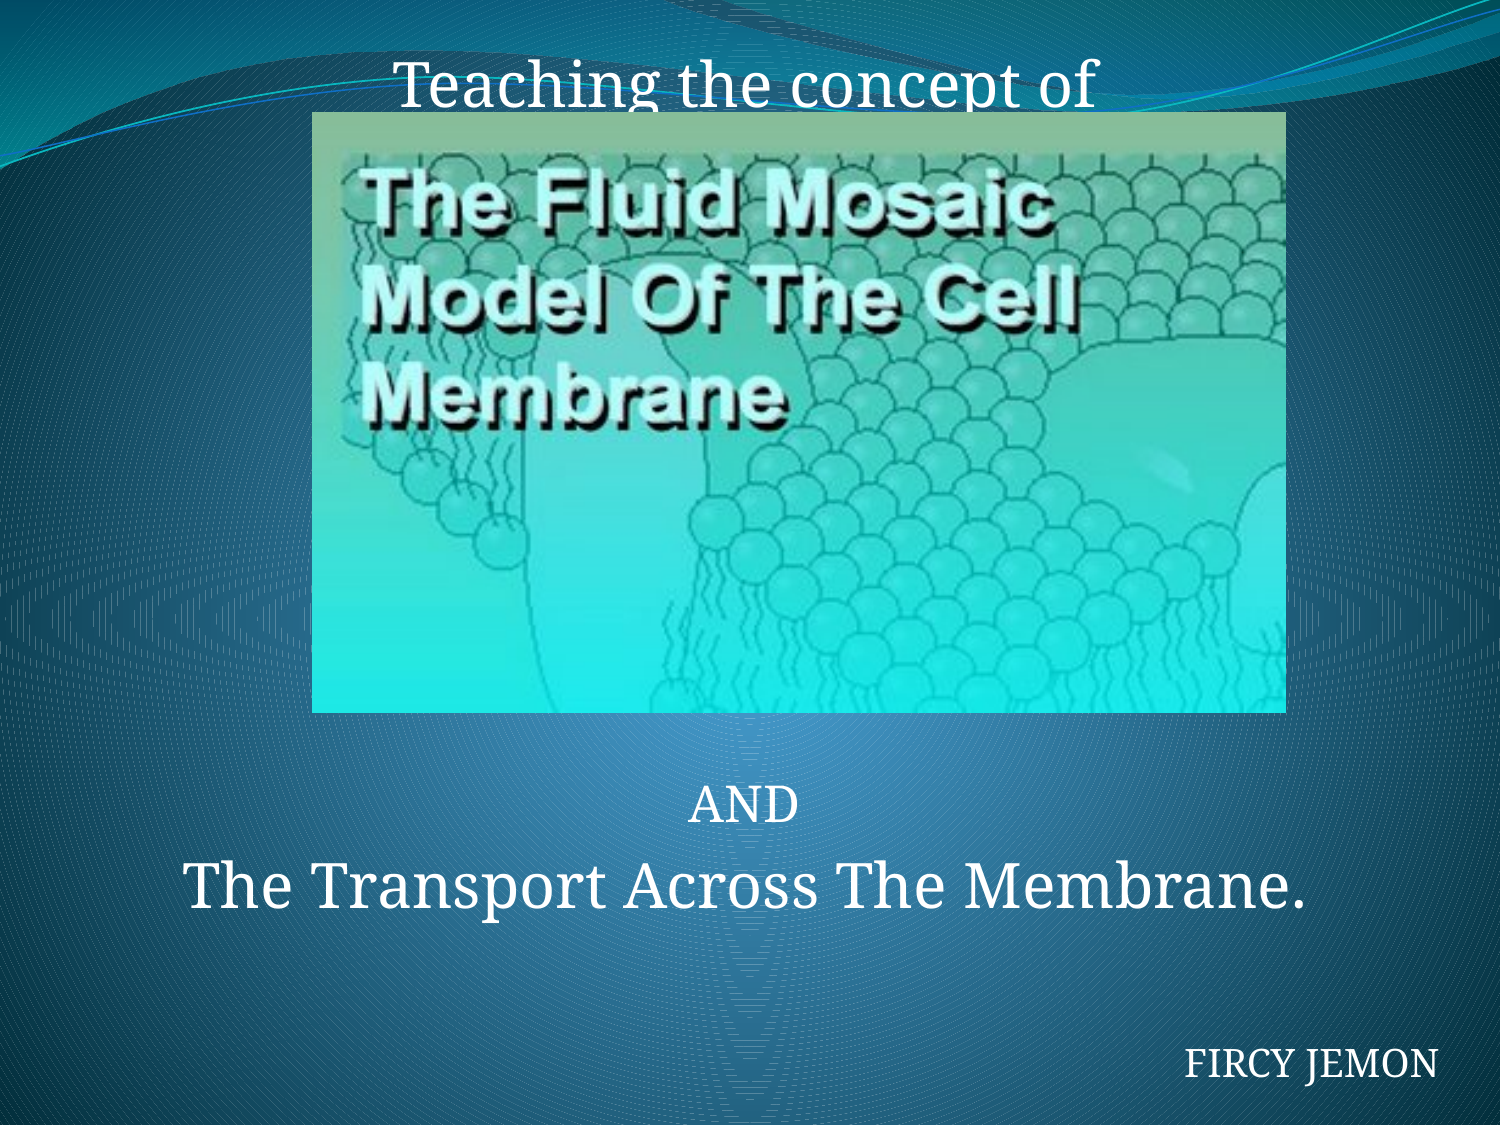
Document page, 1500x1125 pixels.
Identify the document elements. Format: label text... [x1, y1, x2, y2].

picture [312, 112, 1287, 713]
subtitle Teaching the concept of AND The Transport Across The Membrane. FIRCY JEMON [50, 37, 1450, 1100]
